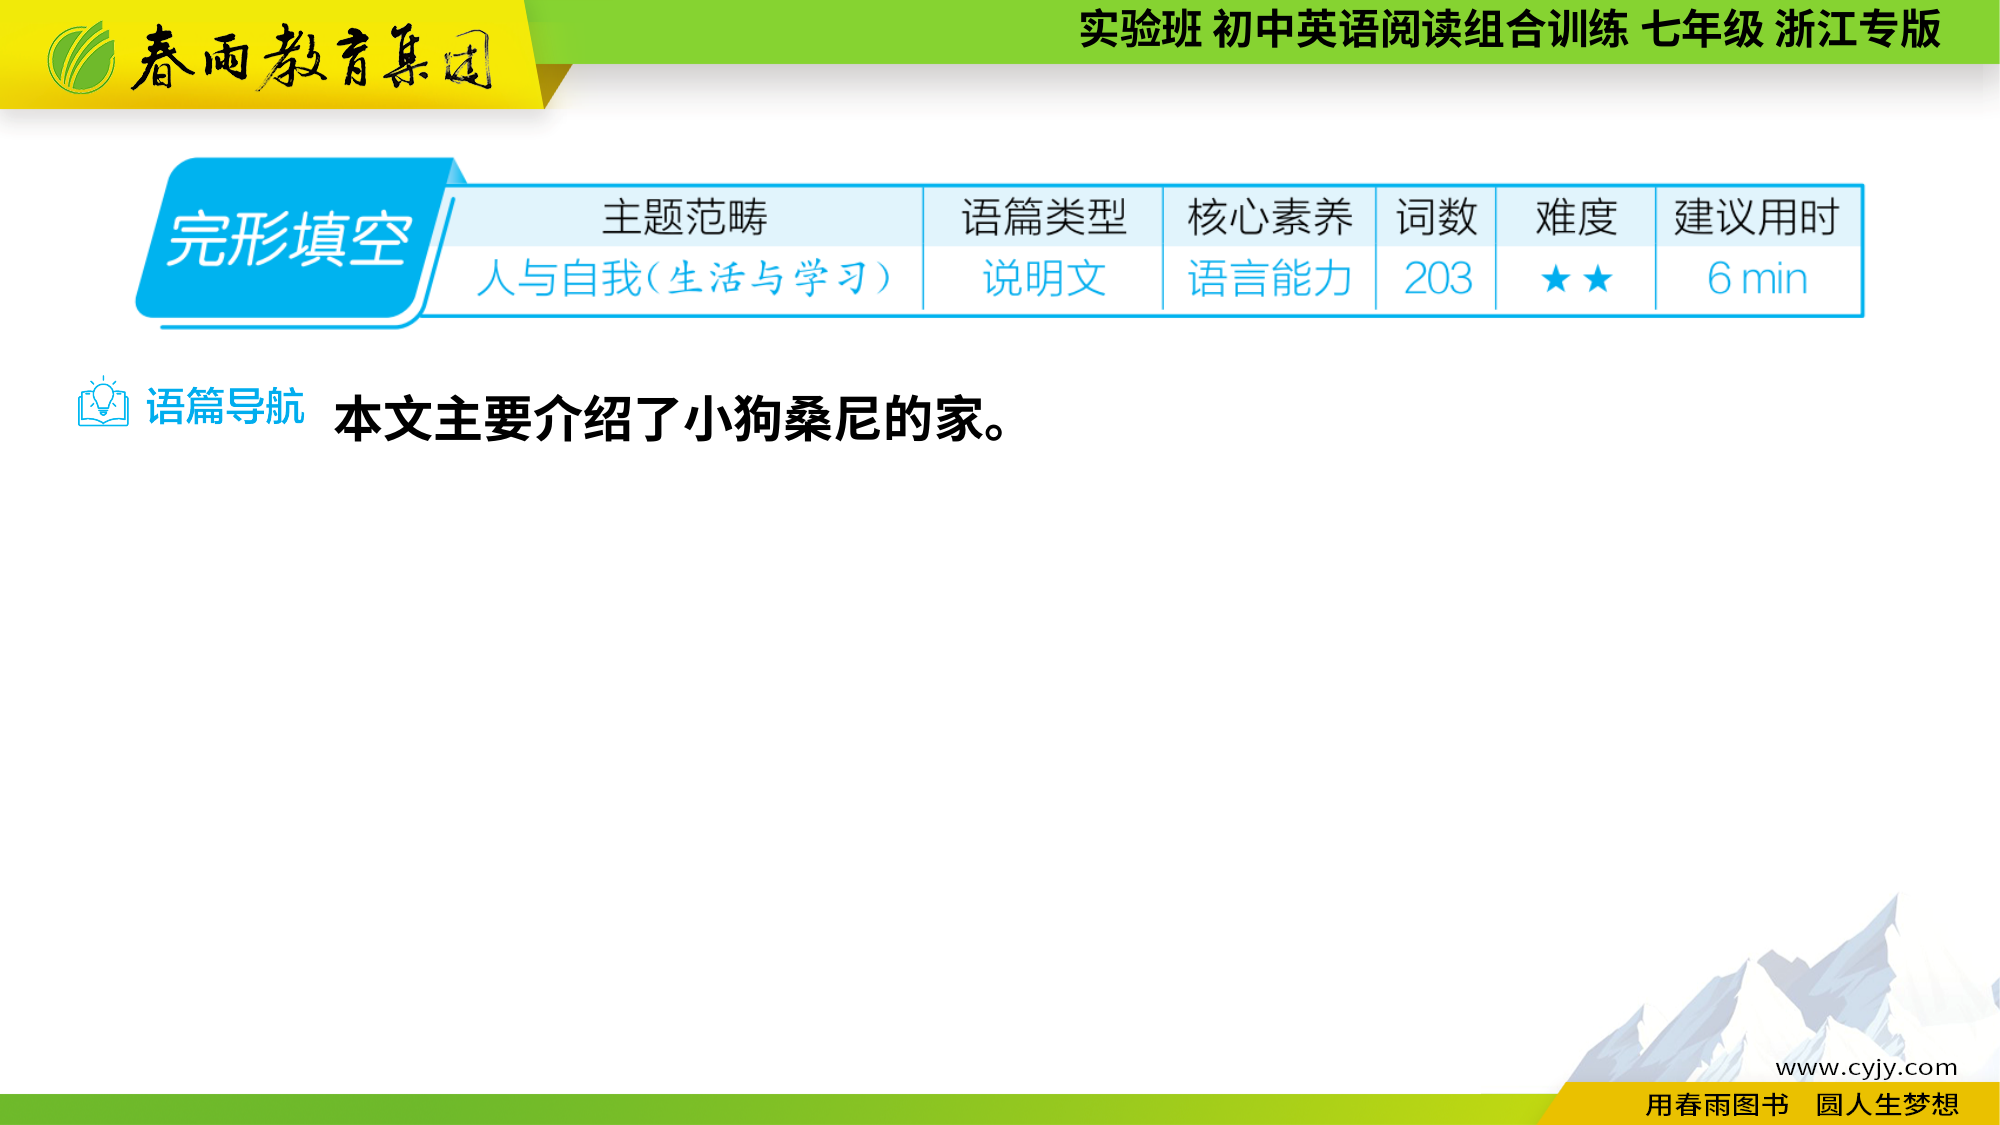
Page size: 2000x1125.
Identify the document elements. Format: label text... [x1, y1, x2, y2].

list 本文主要介绍了小狗桑尼的家。 [59, 350, 1944, 445]
picture [0, 0, 2000, 1125]
